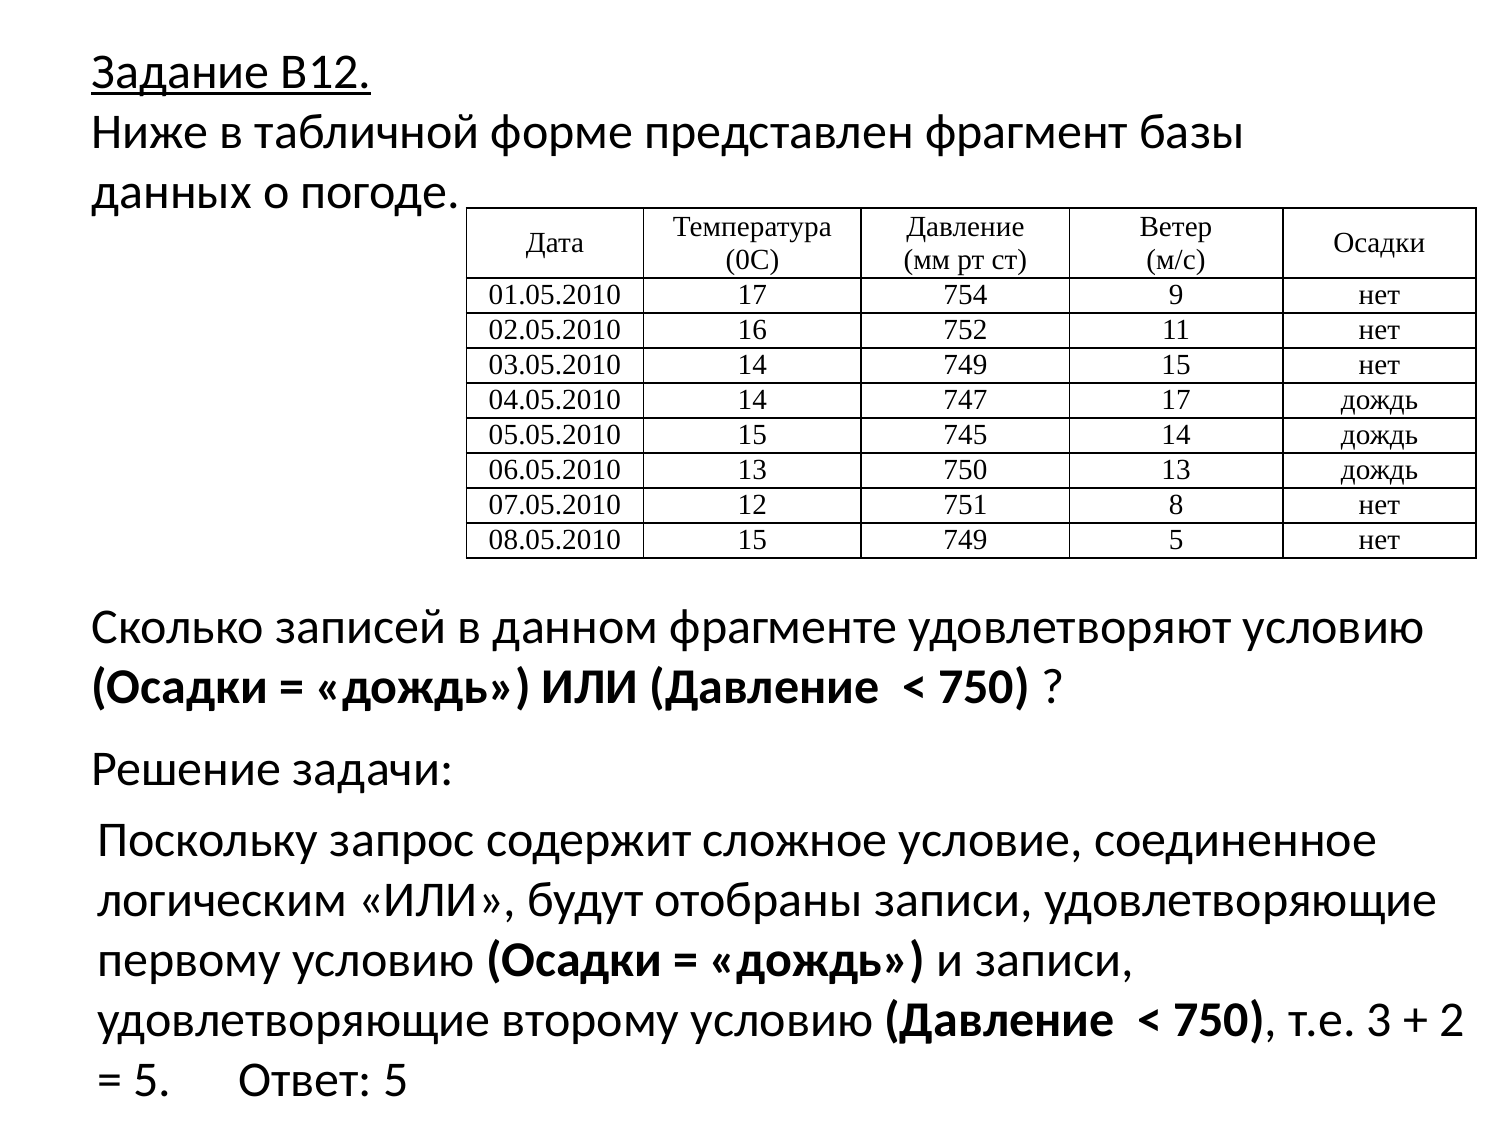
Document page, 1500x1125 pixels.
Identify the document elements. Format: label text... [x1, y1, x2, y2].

table_cell нет [1284, 314, 1475, 347]
table_cell нет [1284, 489, 1475, 522]
table_cell 13 [1070, 454, 1282, 487]
table_cell 03.05.2010 [467, 349, 643, 382]
table_cell 14 [644, 384, 860, 417]
table_cell 745 [862, 419, 1069, 452]
text_box Сколько записей в данном фрагменте удовлетворяют условию (Осадки = «дождь») ИЛИ (Давление < 750) ? [76, 586, 1459, 721]
table_cell нет [1284, 279, 1475, 312]
table_cell 07.05.2010 [467, 489, 643, 522]
table_cell нет [1284, 524, 1475, 557]
table_cell дождь [1284, 419, 1475, 452]
table_cell 751 [862, 489, 1069, 522]
table_cell 13 [644, 454, 860, 487]
table_cell дождь [1284, 384, 1475, 417]
table_cell 11 [1070, 314, 1282, 347]
table_cell нет [1284, 349, 1475, 382]
table_header Ветер (м/с) [1070, 209, 1282, 277]
table_header Температура (0С) [644, 209, 860, 277]
table_cell 749 [862, 349, 1069, 382]
table_cell 17 [644, 279, 860, 312]
table_cell 750 [862, 454, 1069, 487]
table_cell 02.05.2010 [467, 314, 643, 347]
table_cell дождь [1284, 454, 1475, 487]
table_cell 14 [1070, 419, 1282, 452]
table_cell 01.05.2010 [467, 279, 643, 312]
table_cell 5 [1070, 524, 1282, 557]
table_cell 9 [1070, 279, 1282, 312]
table_header Давление (мм рт ст) [862, 209, 1069, 277]
table_cell 05.05.2010 [467, 419, 643, 452]
table_cell 752 [862, 314, 1069, 347]
table_cell 747 [862, 384, 1069, 417]
table_cell 14 [644, 349, 860, 382]
table_cell 12 [644, 489, 860, 522]
text_box Решение задачи: [76, 727, 526, 803]
table_header Осадки [1284, 209, 1475, 277]
table_header Дата [467, 209, 643, 277]
table_cell 749 [862, 524, 1069, 557]
table_cell 08.05.2010 [467, 524, 643, 557]
table_cell 04.05.2010 [467, 384, 643, 417]
text_box Задание В12. Ниже в табличной форме представлен фрагмент базы данных о погоде. [76, 30, 1388, 226]
table_cell 06.05.2010 [467, 454, 643, 487]
table_cell 15 [1070, 349, 1282, 382]
table_cell 16 [644, 314, 860, 347]
table_cell 15 [644, 419, 860, 452]
table_cell 754 [862, 279, 1069, 312]
table_cell 15 [644, 524, 860, 557]
text_box Поскольку запрос содержит сложное условие, соединенное логическим «ИЛИ», будут отобраны записи, удовлетворяющие первому условию (Осадки = «дождь») и записи, удовлетворяющие второму условию (Давление < 750), т.е. 3 + 2 = 5. Ответ: 5 [82, 798, 1500, 1114]
table_cell 8 [1070, 489, 1282, 522]
table_cell 17 [1070, 384, 1282, 417]
